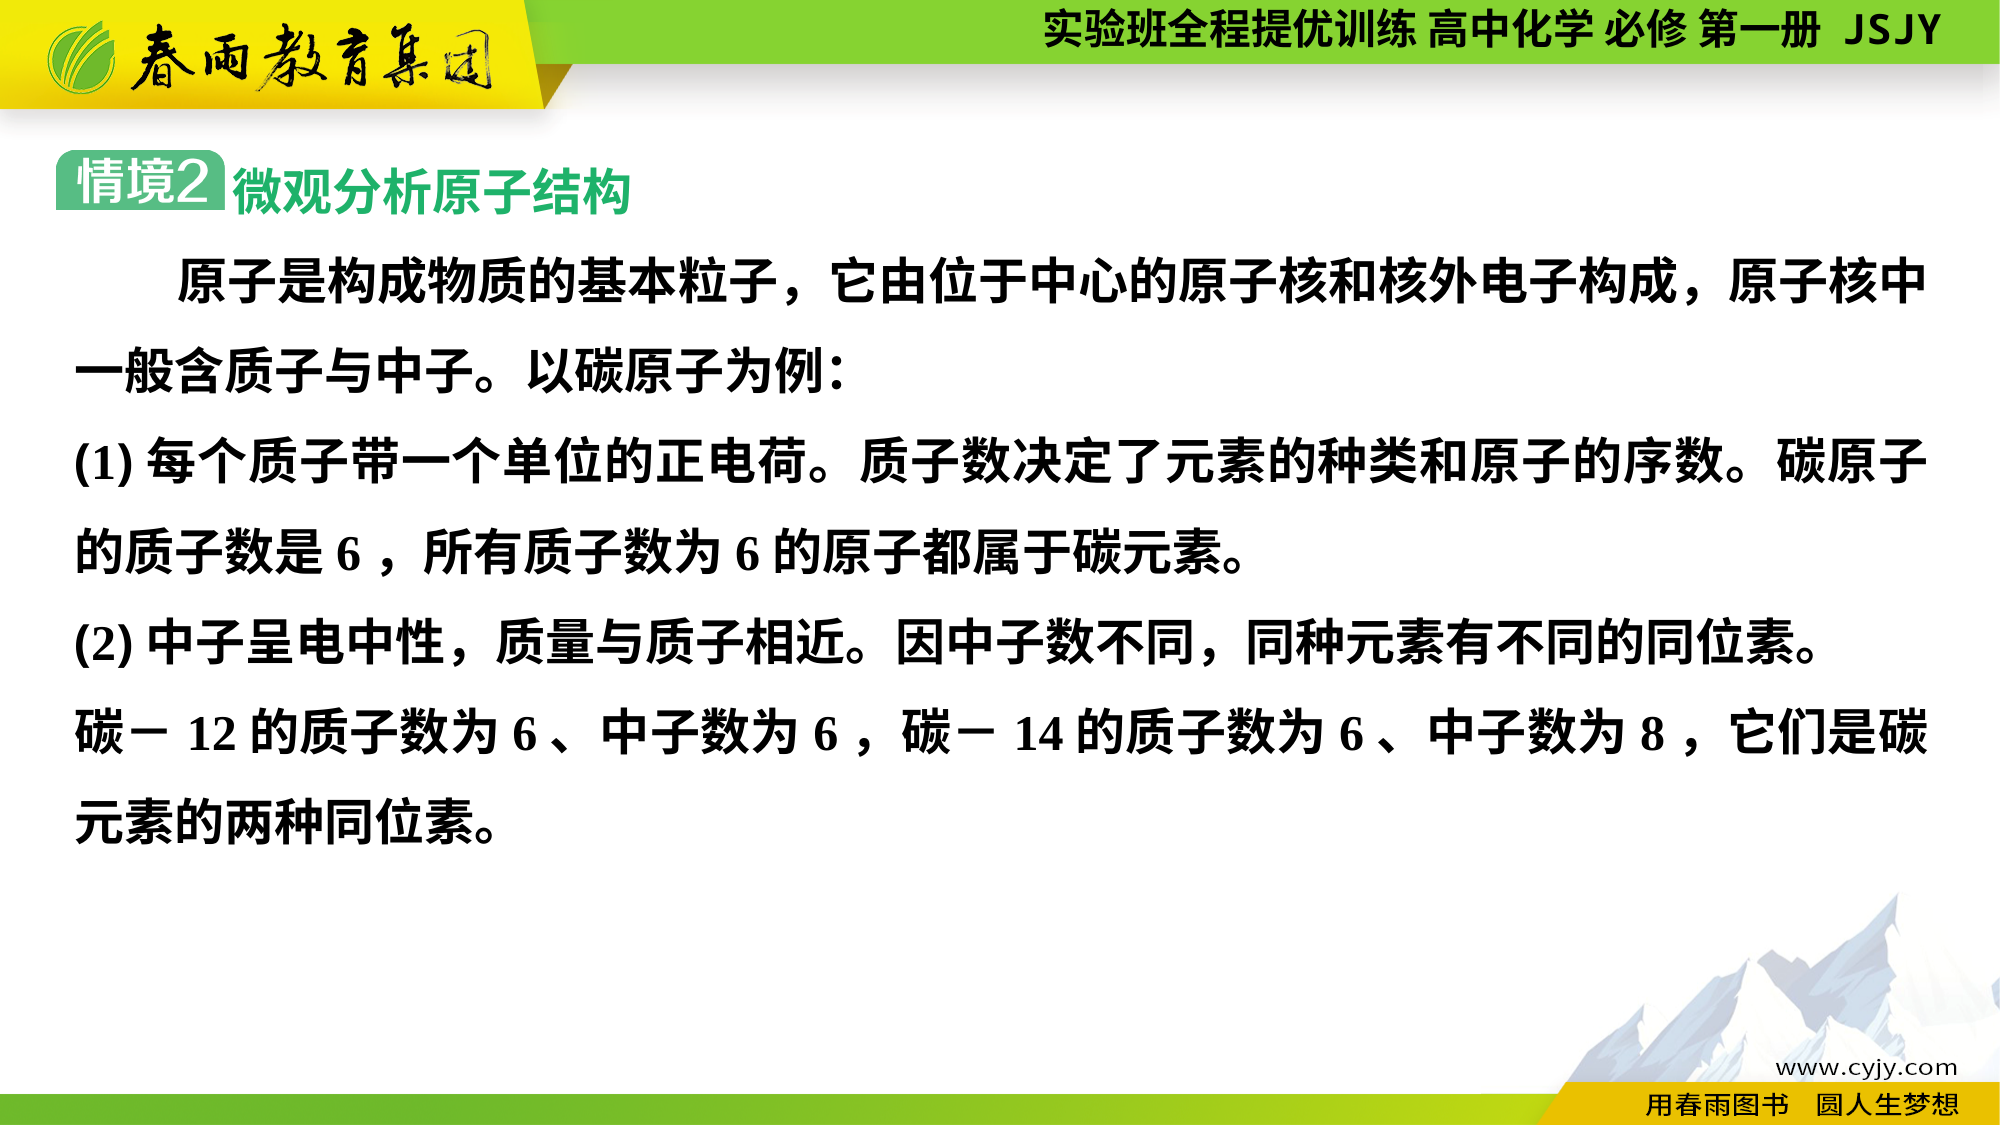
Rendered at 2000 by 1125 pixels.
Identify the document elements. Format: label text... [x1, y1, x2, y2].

list 微观分析原子结构 原子是构成物质的基本粒子，它由位于中心的原子核和核外电子构成，原子核中一般含质子与中子。以碳原子为例： (1)每个质子带一个单位的正电荷。质子数决定了元素的种类和原子的序数。碳原子的质子数是6，所有质子数为6的原子都属于碳元素。 (2)中子呈电中性，质量与质子相近。因中子数不同，同种元素有不同的同位素。 碳－12的质子数为6、中子数为6，碳－14的质子数为6、中子数为8，它们是碳元素的两种同位素。 [59, 122, 1944, 865]
picture [0, 0, 2000, 1125]
